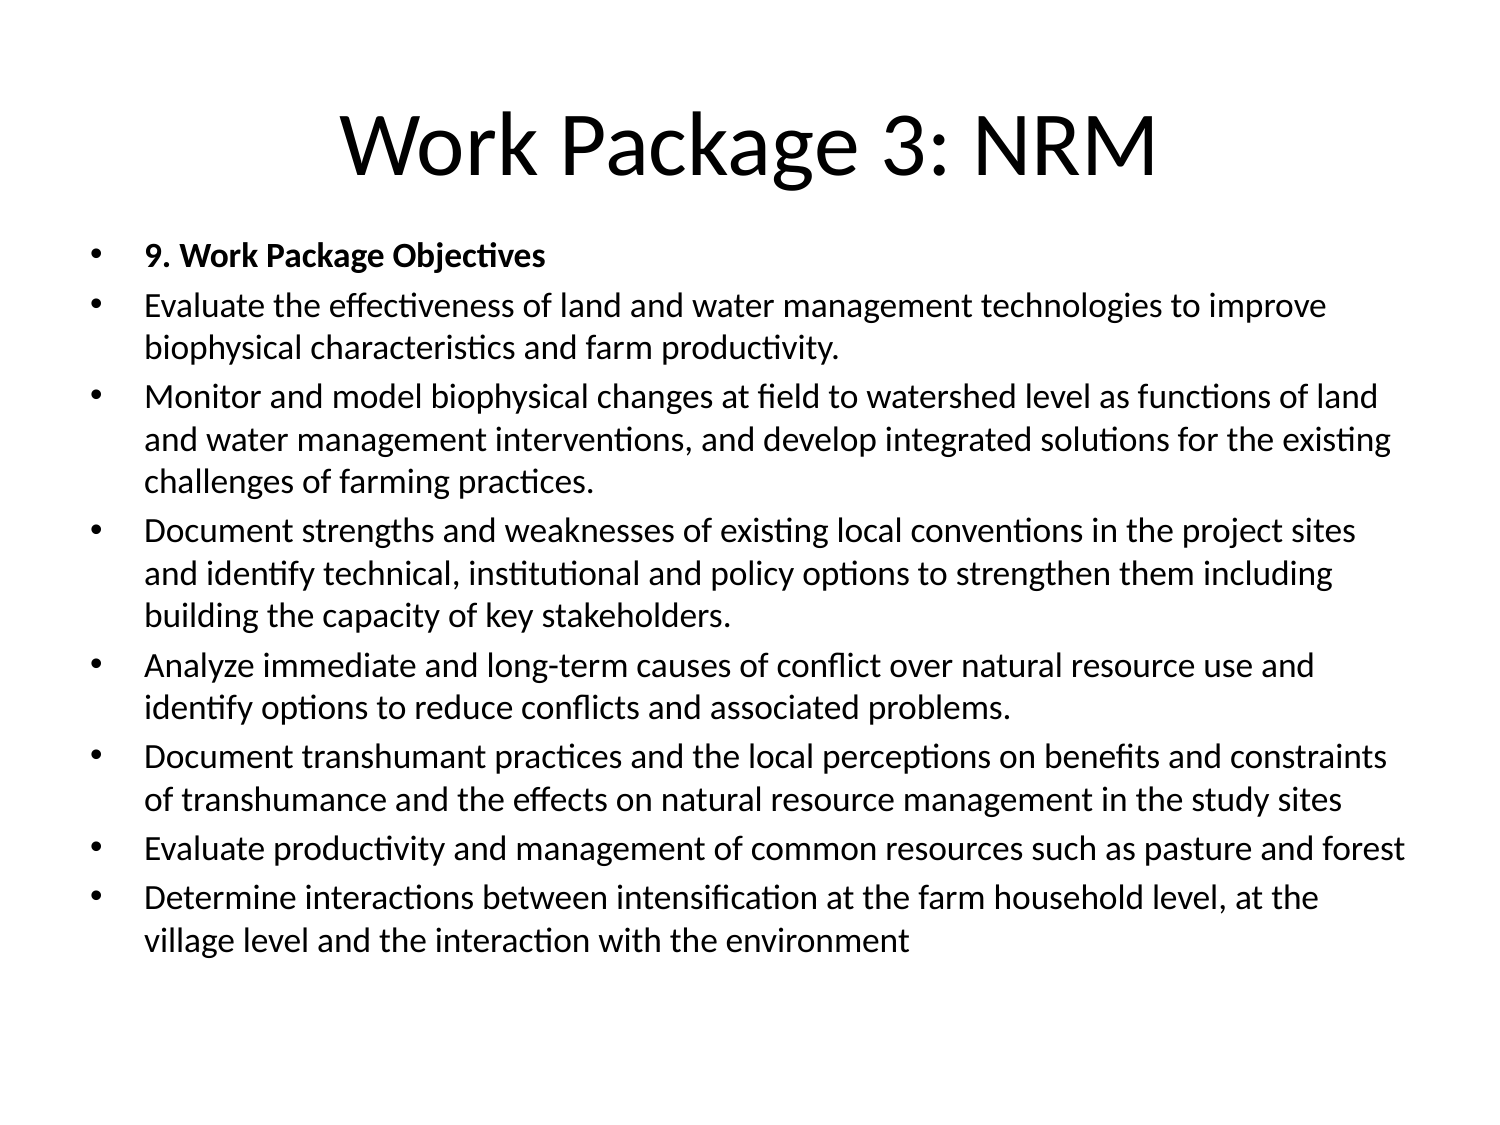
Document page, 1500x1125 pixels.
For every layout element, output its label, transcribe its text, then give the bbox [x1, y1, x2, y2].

title Work Package 3: NRM [75, 45, 1425, 224]
list 9. Work Package Objectives Evaluate the effectiveness of land and water management technologies to improve biophysical characteristics and farm productivity. Monitor and model biophysical changes at field to watershed level as functions of land and water management interventions, and develop integrated solutions for the existing challenges of farming practices. Document strengths and weaknesses of existing local conventions in the project sites and identify technical, institutional and policy options to strengthen them including building the capacity of key stakeholders. Analyze immediate and long-term causes of conflict over natural resource use and identify options to reduce conflicts and associated problems. Document transhumant practices and the local perceptions on benefits and constraints of transhumance and the effects on natural resource management in the study sites Evaluate productivity and management of common resources such as pasture and forest Determine interactions between intensification at the farm household level, at the village level and the interaction with the environment [75, 224, 1425, 1005]
